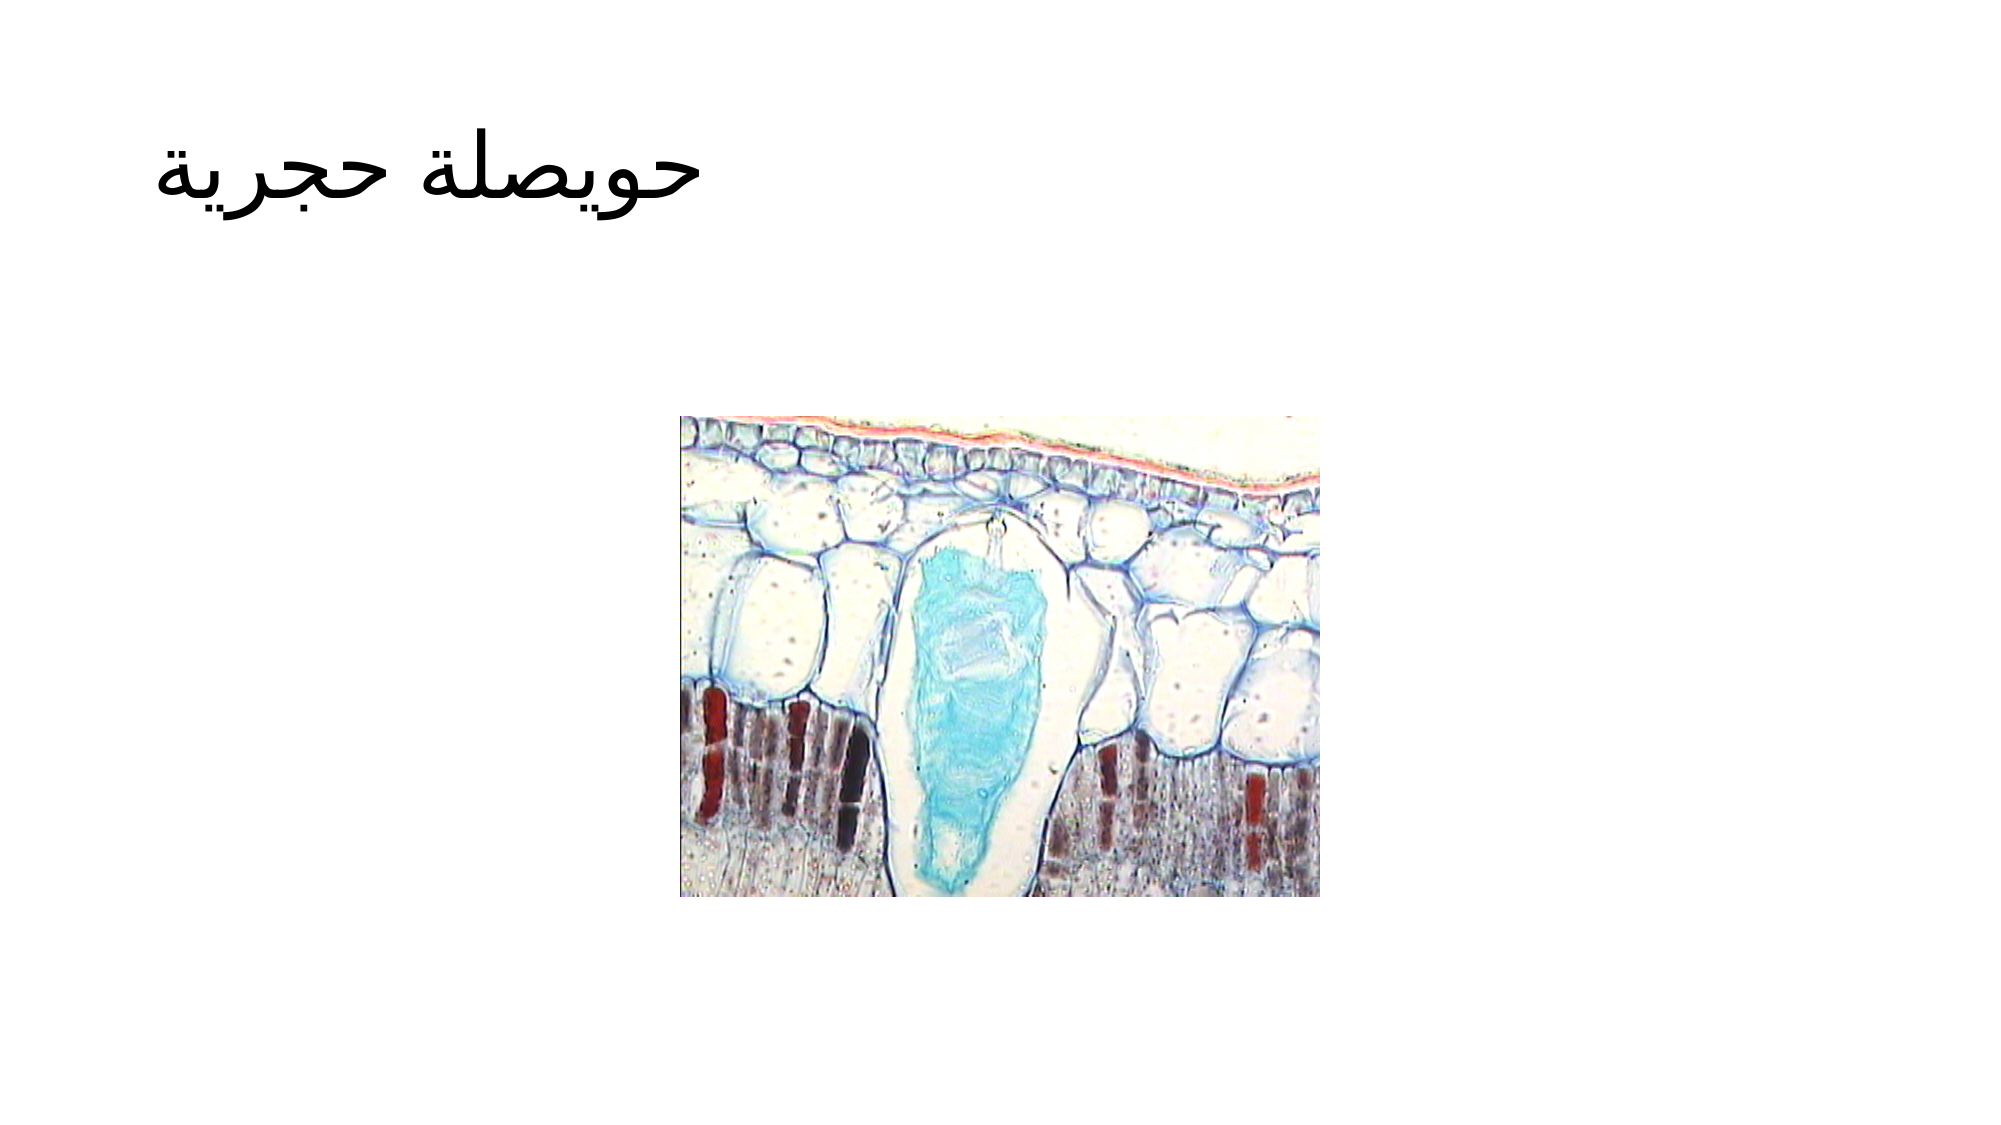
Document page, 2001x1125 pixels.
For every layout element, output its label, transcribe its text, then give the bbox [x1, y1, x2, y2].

title حويصلة حجرية [137, 59, 1863, 278]
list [679, 416, 1320, 897]
